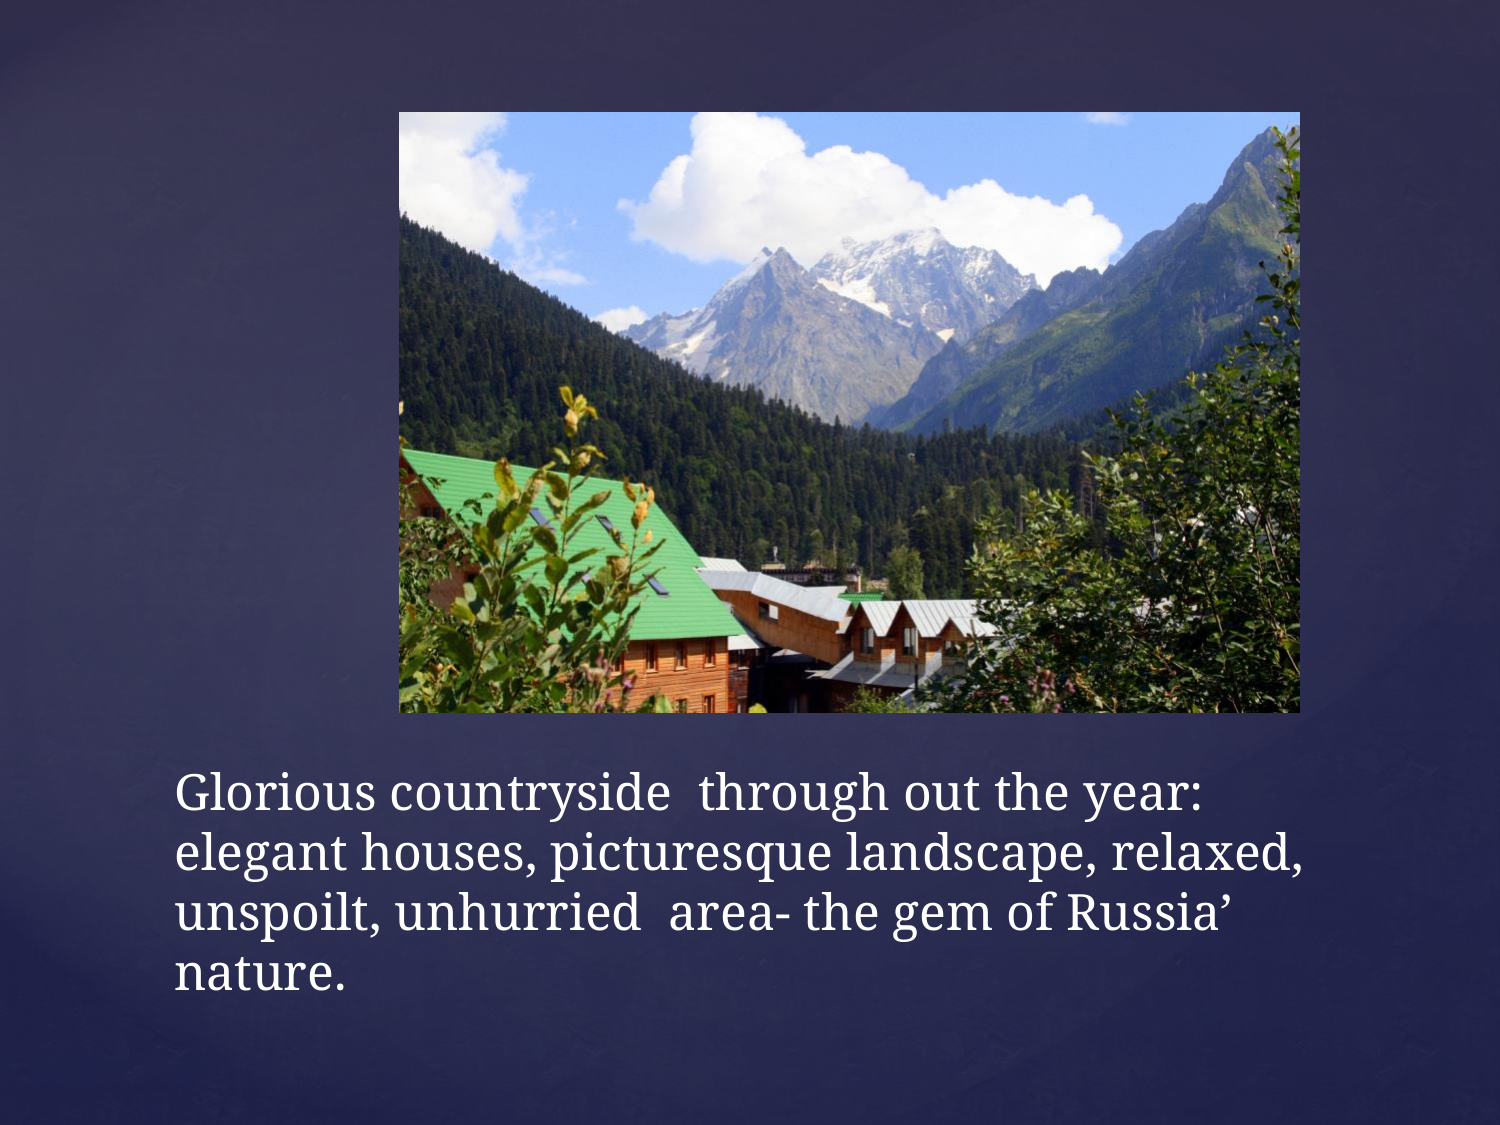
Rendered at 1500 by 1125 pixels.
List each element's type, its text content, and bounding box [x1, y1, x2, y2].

title Glorious countryside through out the year: elegant houses, picturesque landscape, relaxed, unspoilt, unhurried area- the gem of Russia’ nature. [159, 857, 1397, 1008]
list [399, 111, 1301, 713]
